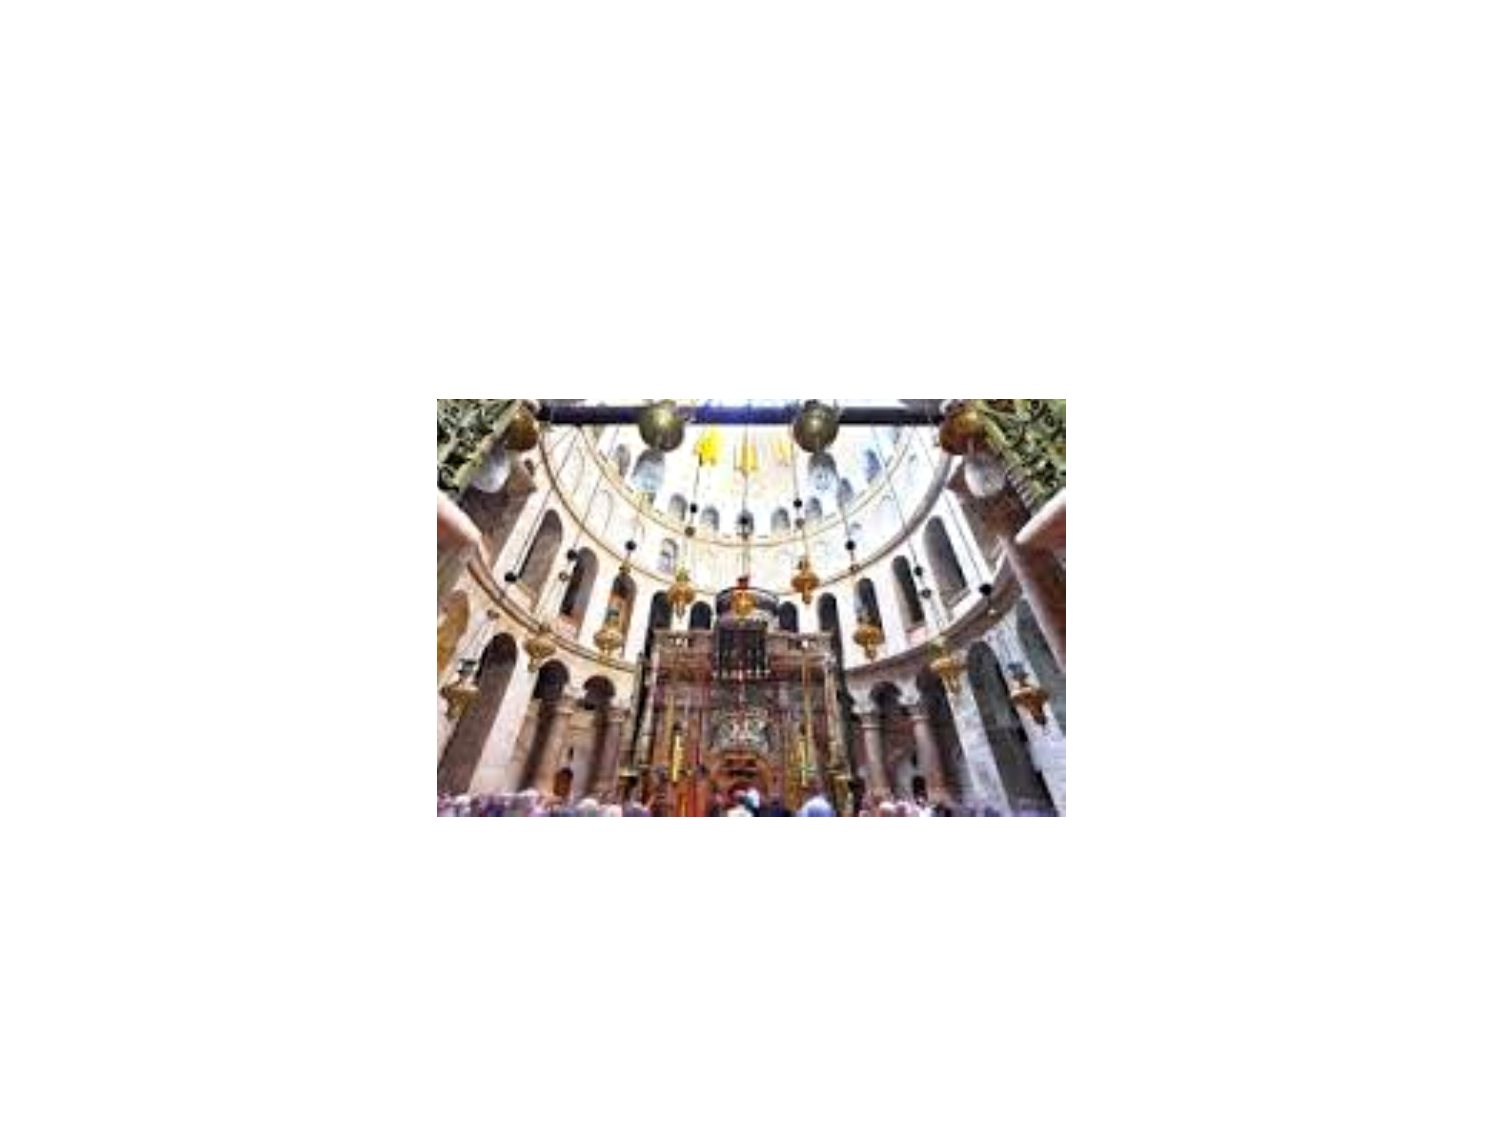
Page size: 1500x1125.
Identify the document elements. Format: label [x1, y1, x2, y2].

picture [437, 399, 1067, 818]
